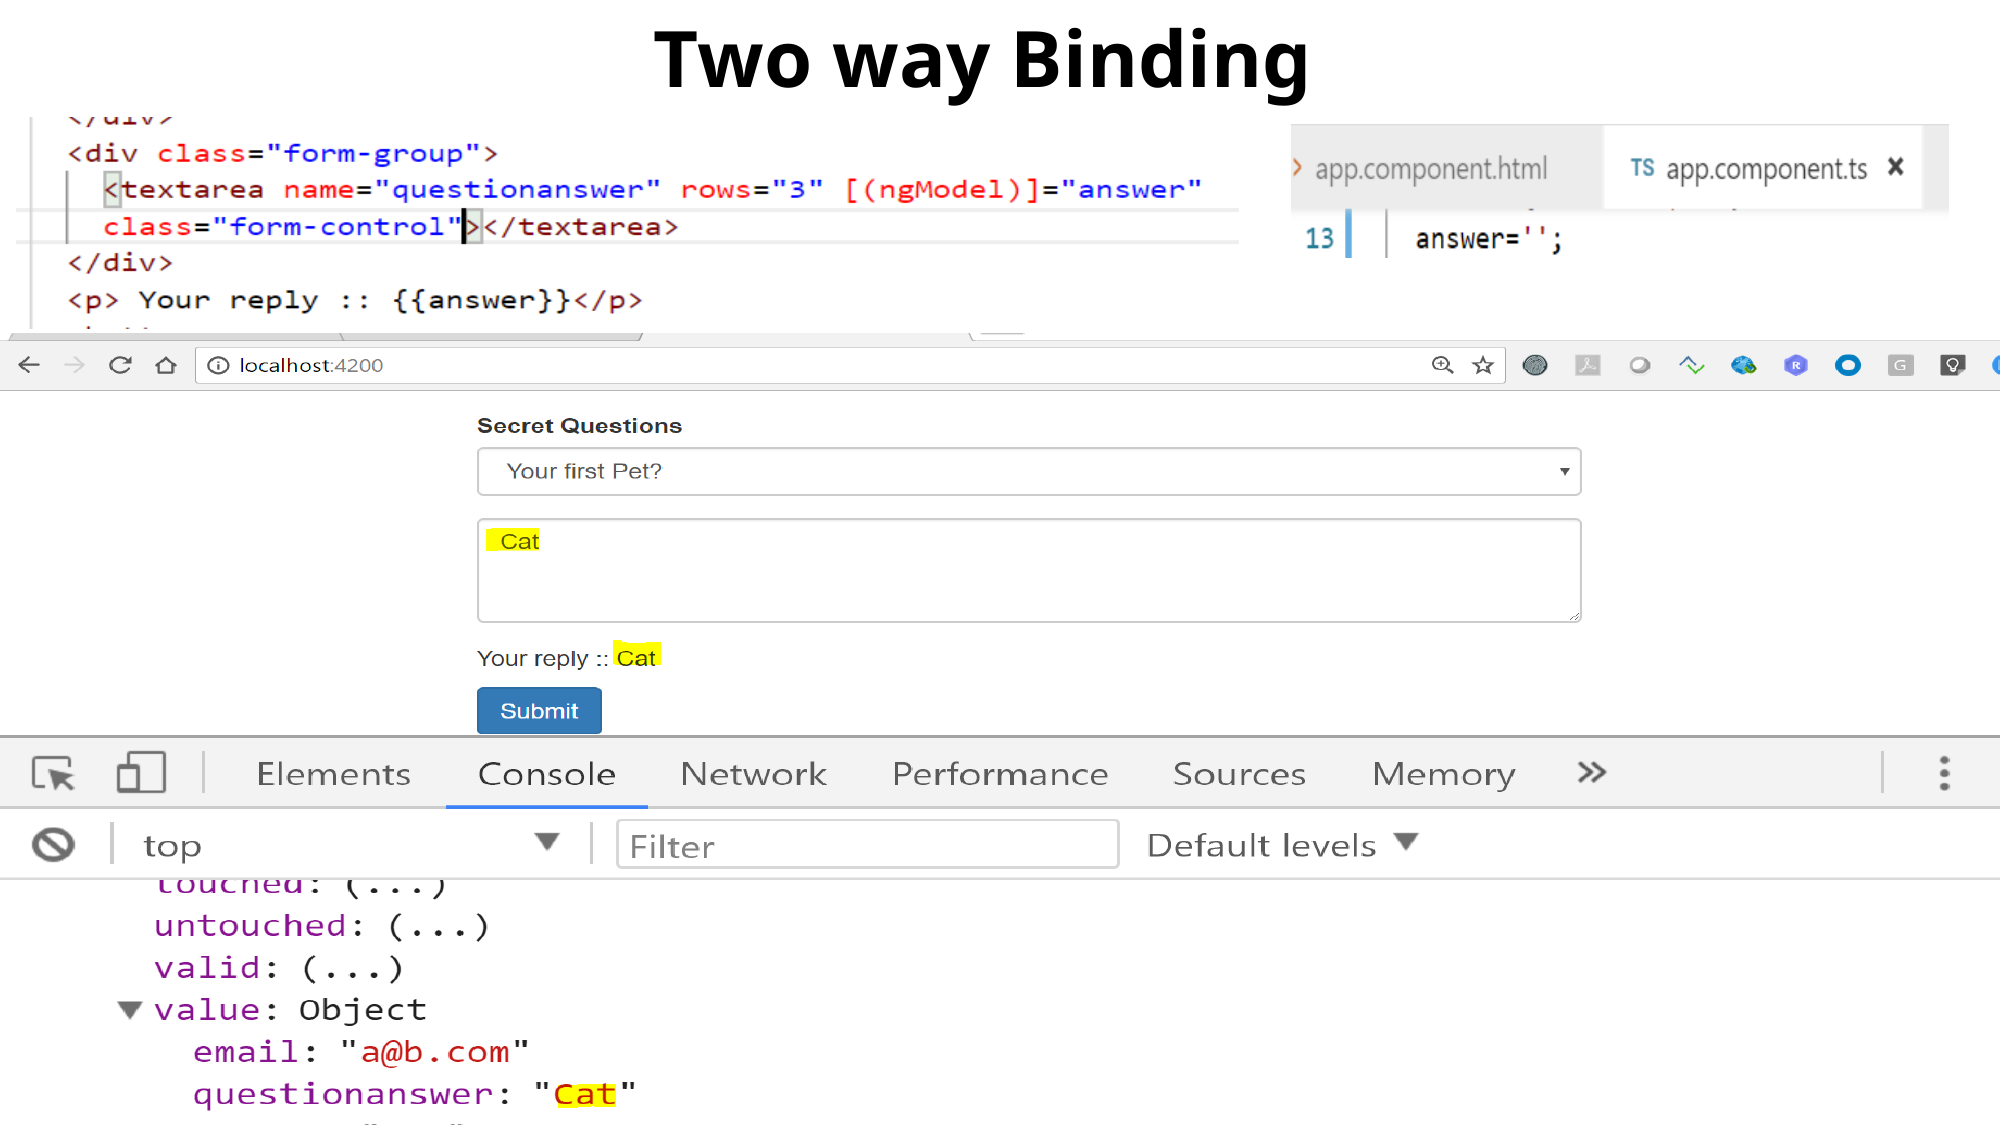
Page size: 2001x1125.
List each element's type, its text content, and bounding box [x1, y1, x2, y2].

picture [0, 333, 2000, 1125]
title Two way Binding [120, 12, 1846, 112]
picture [1291, 124, 1949, 258]
picture [16, 117, 1239, 330]
